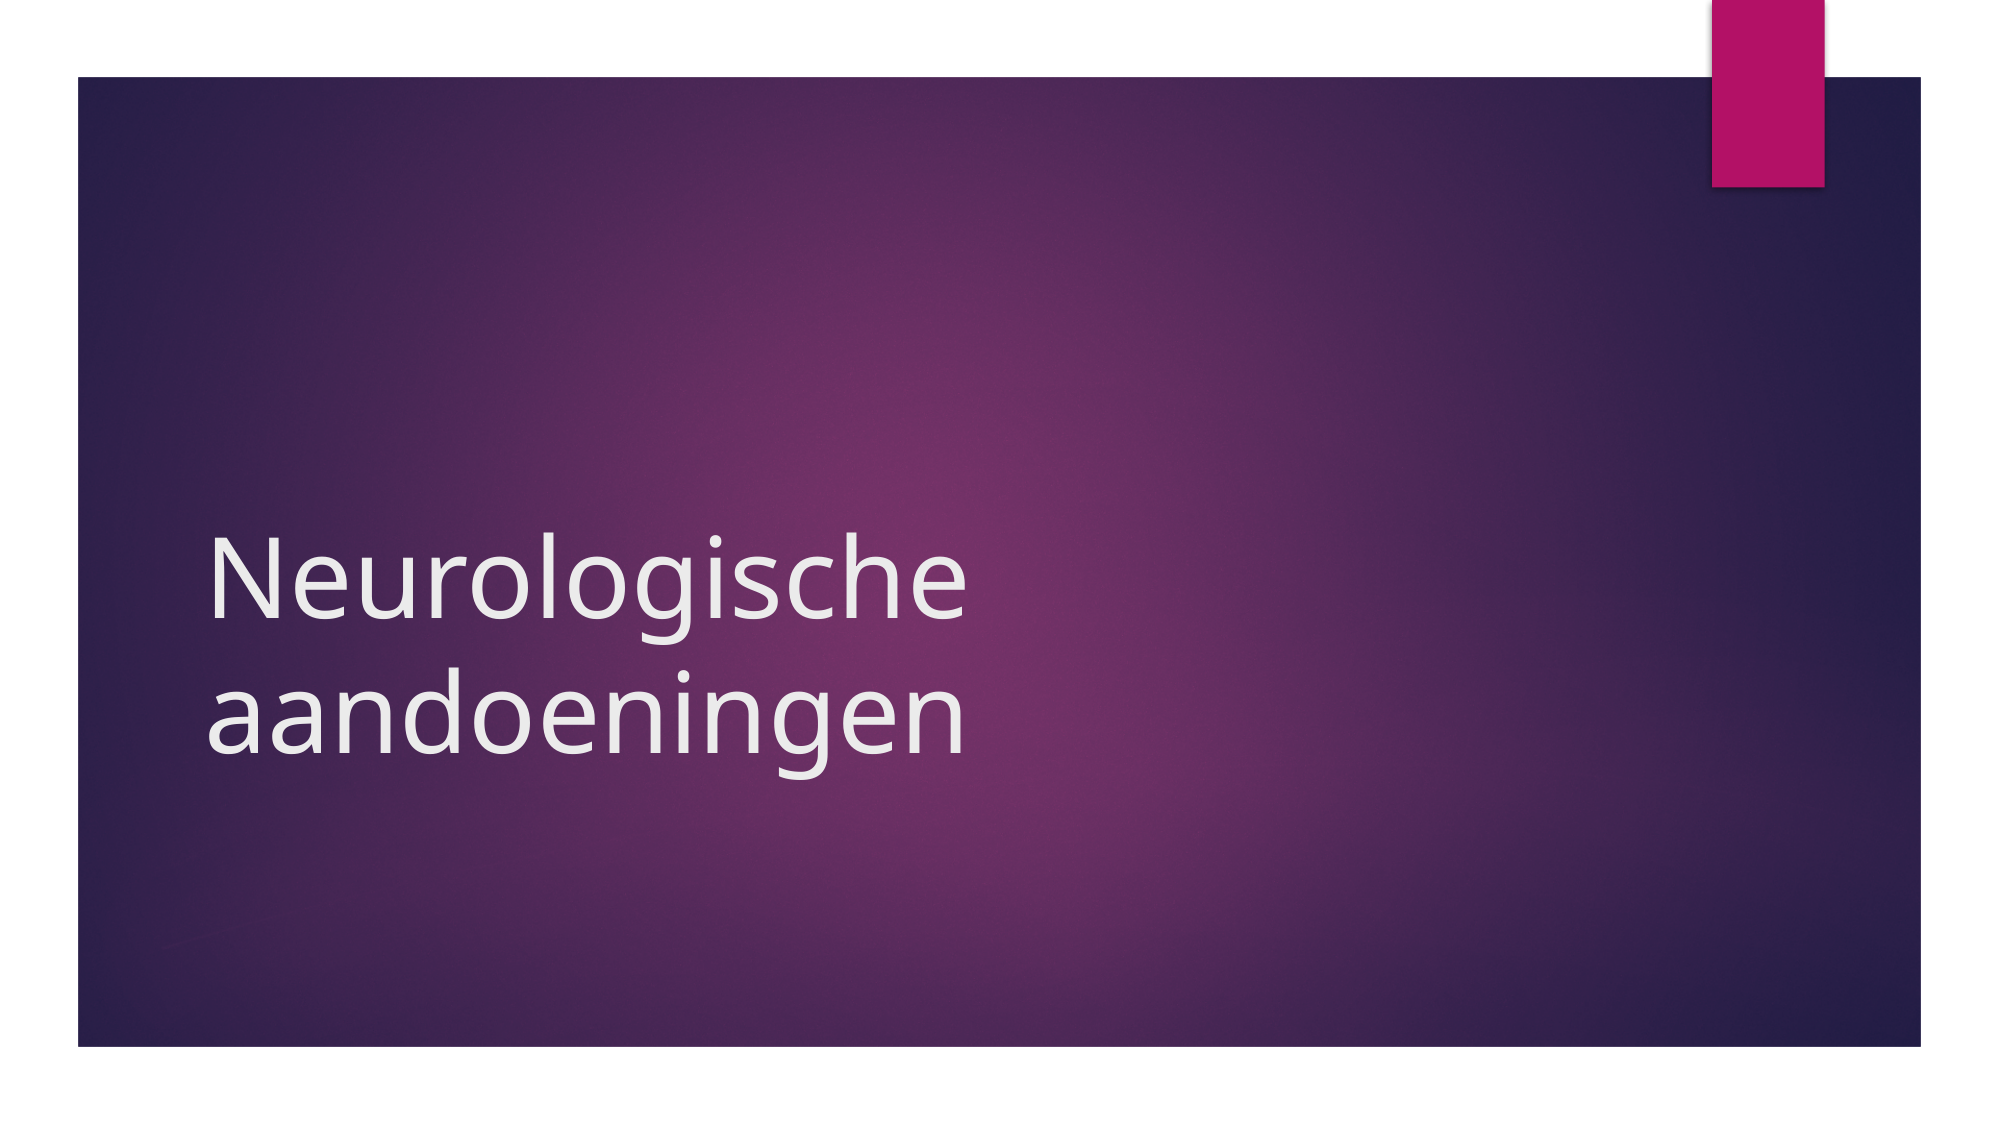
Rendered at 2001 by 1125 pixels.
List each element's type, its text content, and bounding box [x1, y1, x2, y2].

title Neurologische aandoeningen [189, 344, 1638, 784]
